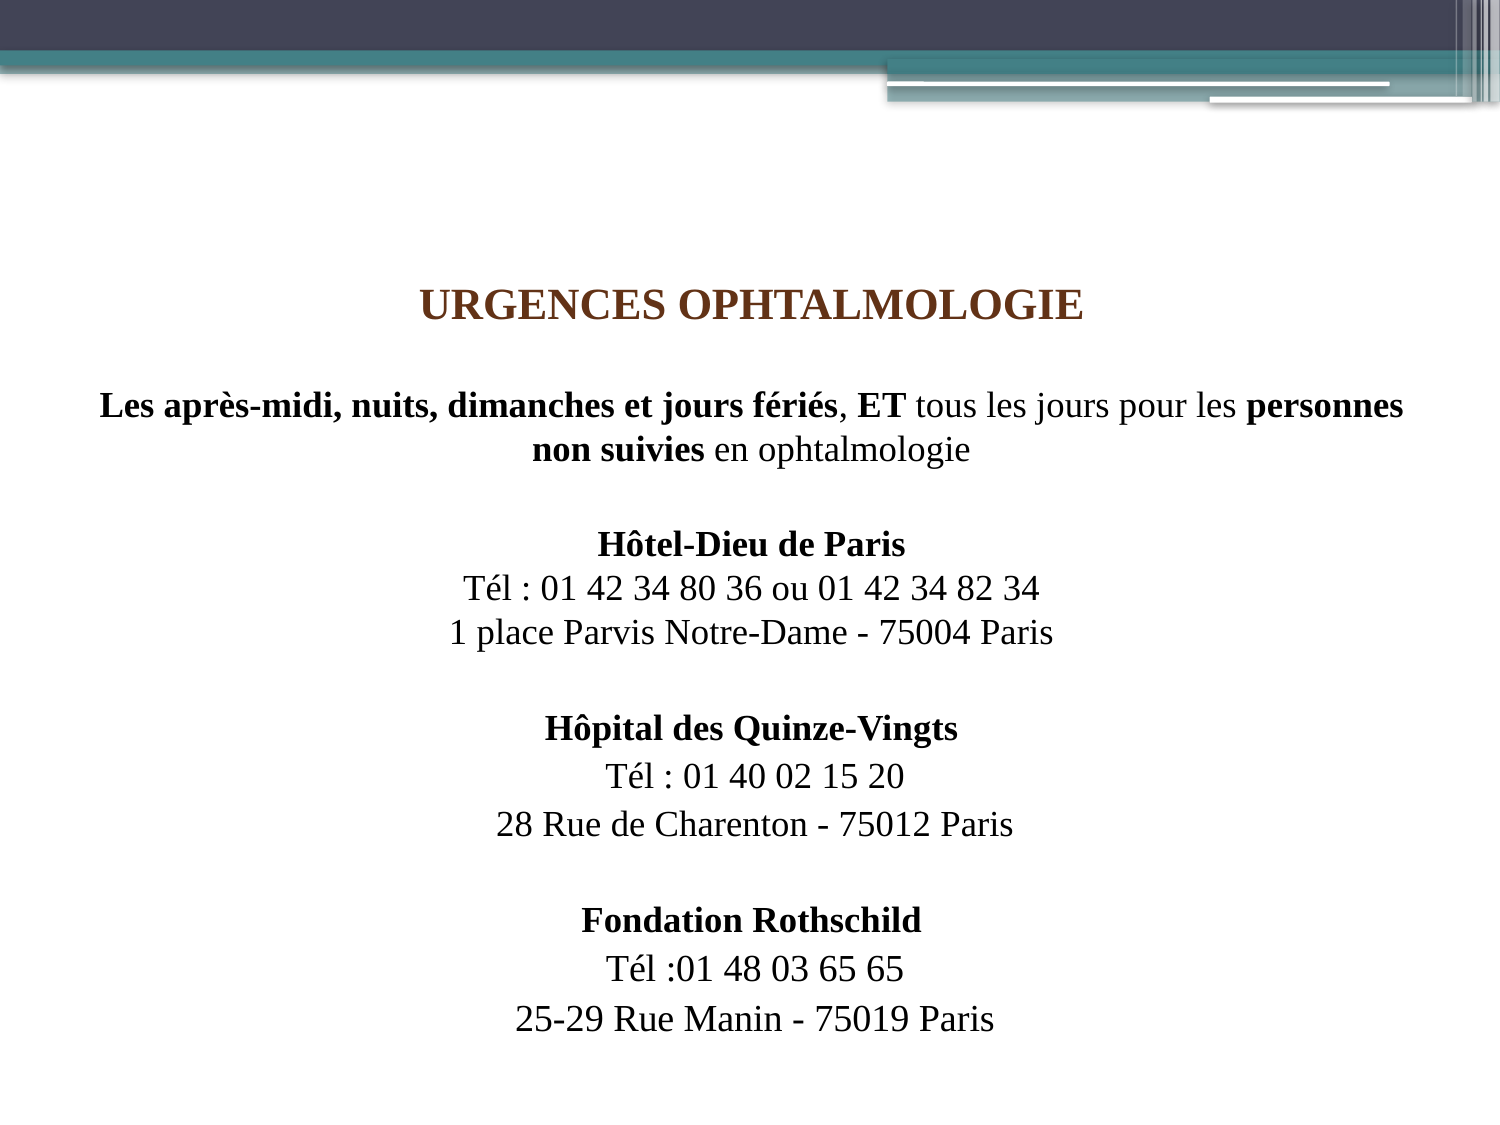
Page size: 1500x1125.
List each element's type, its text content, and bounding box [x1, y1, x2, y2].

list URGENCES OPHTALMOLOGIE Les après-midi, nuits, dimanches et jours fériés, ET tous les jours pour les personnes non suivies en ophtalmologie Hôtel-Dieu de Paris Tél : 01 42 34 80 36 ou 01 42 34 82 34 1 place Parvis Notre-Dame - 75004 Paris Hôpital des Quinze-Vingts Tél : 01 40 02 15 20 28 Rue de Charenton - 75012 Paris Fondation Rothschild Tél :01 48 03 65 65 25-29 Rue Manin - 75019 Paris [76, 219, 1427, 1055]
